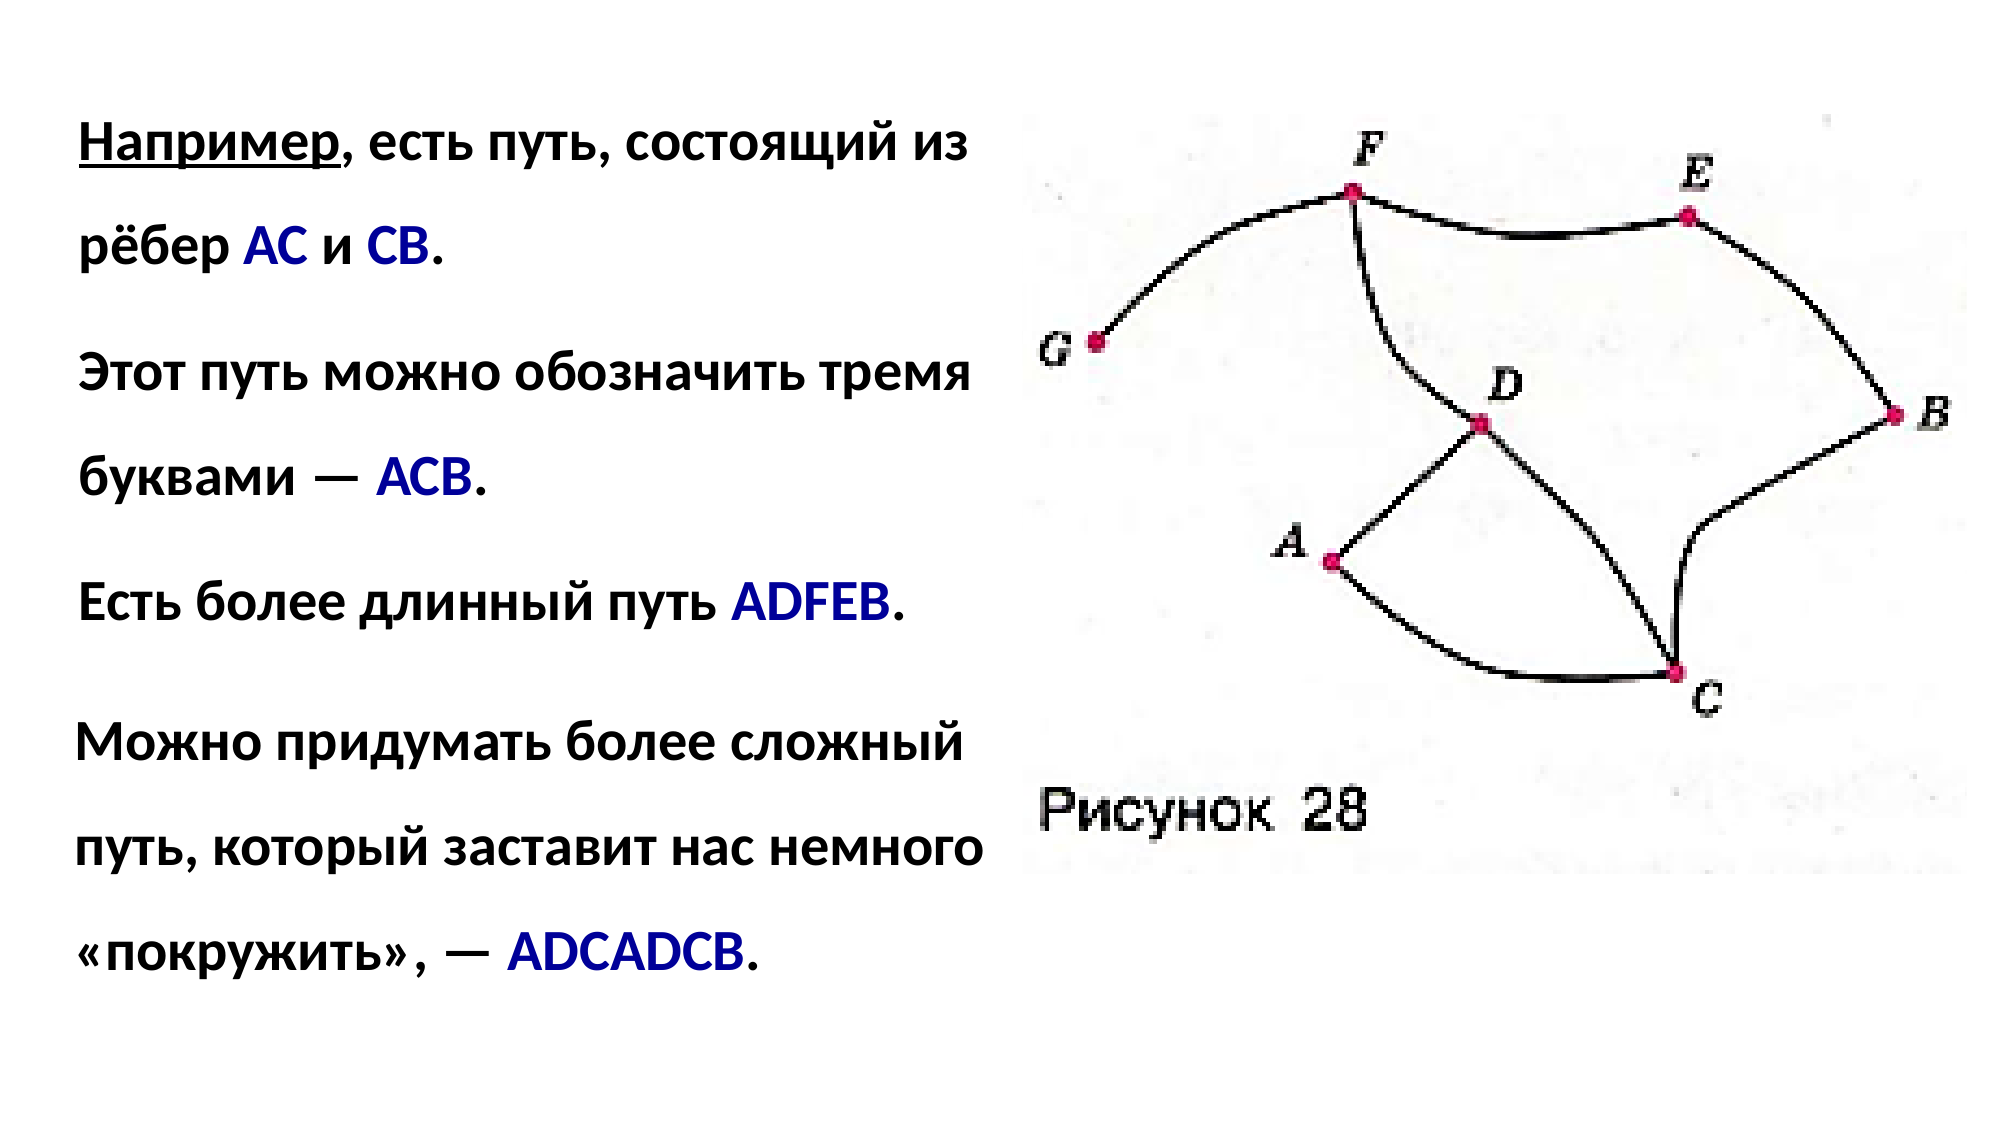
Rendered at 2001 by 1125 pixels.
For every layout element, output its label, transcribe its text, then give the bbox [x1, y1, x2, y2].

picture [1022, 114, 1967, 879]
list Например, есть путь, состоящий из рёбер АС и СВ. Этот путь можно обозначить тремя буквами — АСВ. Есть более длинный путь АDFЕВ. [63, 59, 1072, 660]
text_box Можно придумать более сложный путь, который заставит нас немного «покружить», — АDСАDСВ. [59, 660, 1060, 990]
